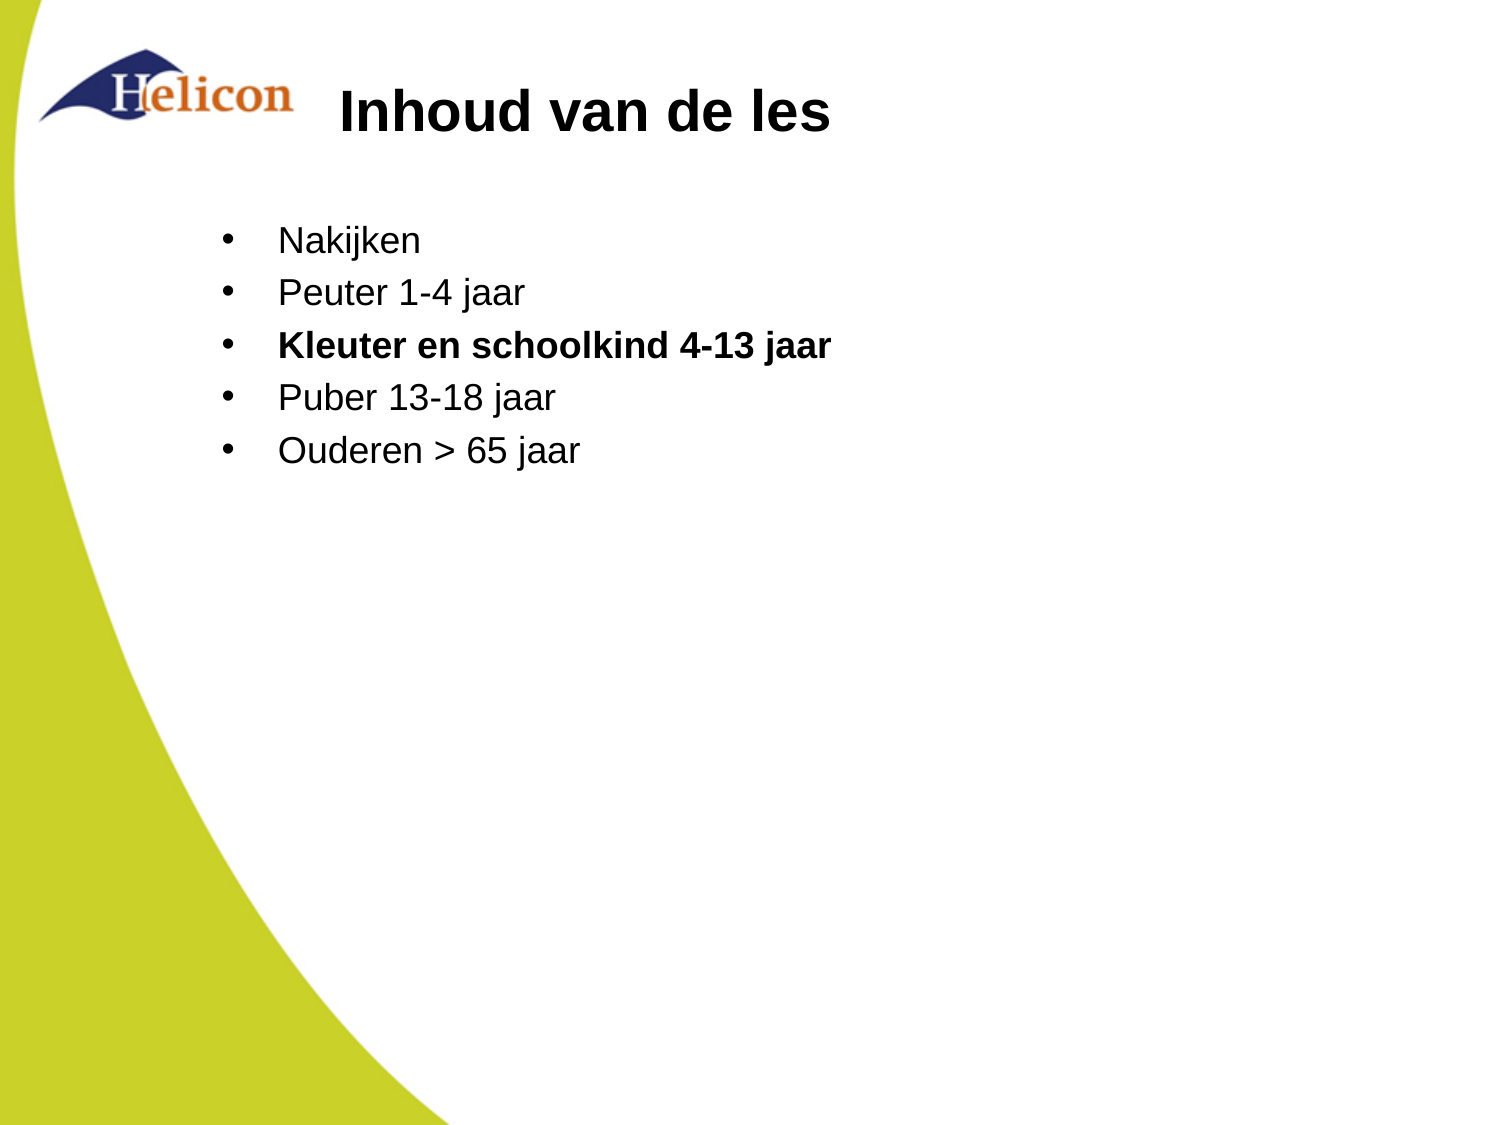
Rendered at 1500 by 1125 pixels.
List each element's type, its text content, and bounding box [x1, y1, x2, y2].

picture [0, 0, 1500, 1125]
title Inhoud van de les [324, 54, 1415, 161]
list Nakijken Peuter 1-4 jaar Kleuter en schoolkind 4-13 jaar Puber 13-18 jaar Ouderen > 65 jaar [206, 208, 1296, 776]
